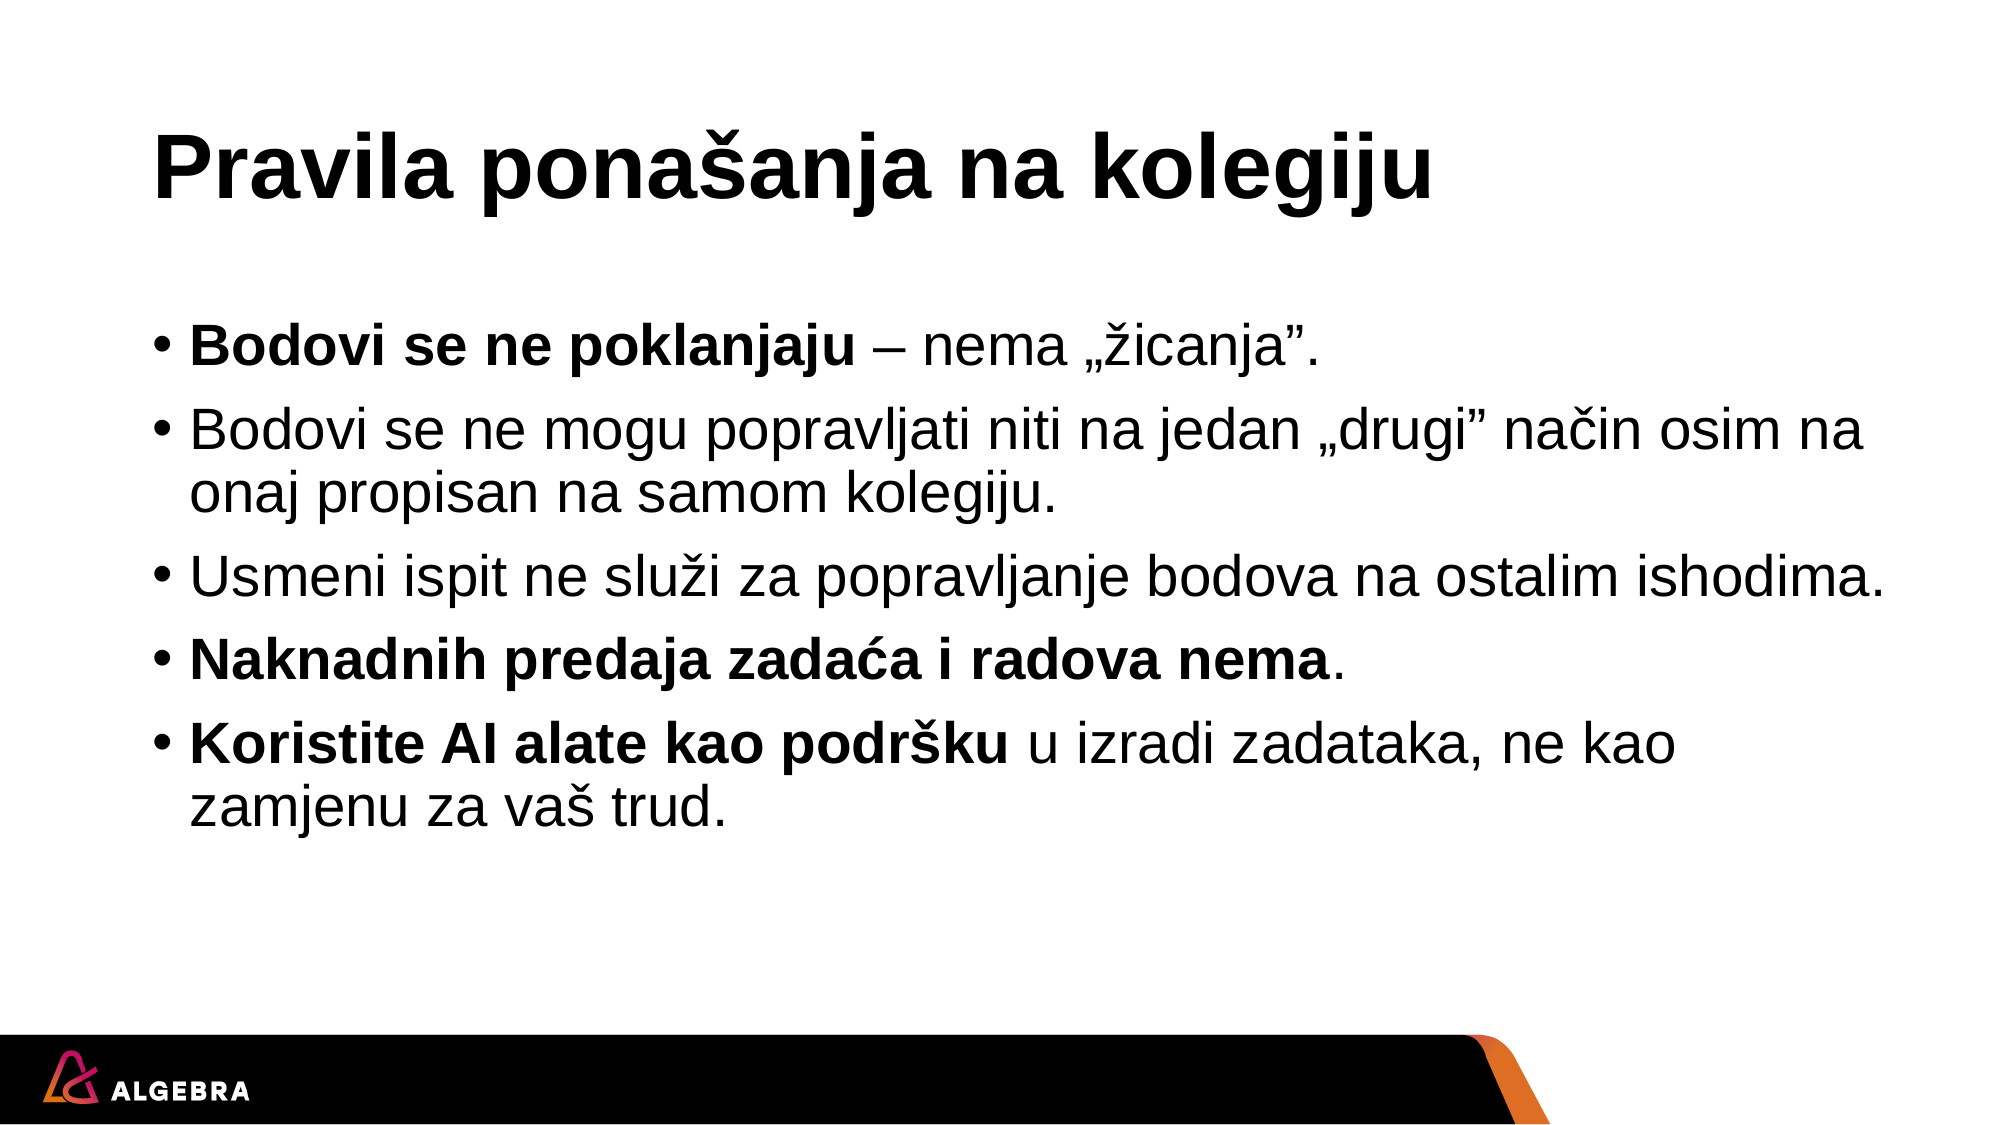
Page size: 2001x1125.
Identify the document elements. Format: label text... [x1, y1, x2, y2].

list Bodovi se ne poklanjaju – nema „žicanja”. Bodovi se ne mogu popravljati niti na jedan „drugi” način osim na onaj propisan na samom kolegiju. Usmeni ispit ne služi za popravljanje bodova na ostalim ishodima. Naknadnih predaja zadaća i radova nema. Koristite AI alate kao podršku u izradi zadataka, ne kao zamjenu za vaš trud. [137, 307, 1910, 988]
picture [0, 1034, 1733, 1125]
title Pravila ponašanja na kolegiju [137, 59, 1863, 278]
